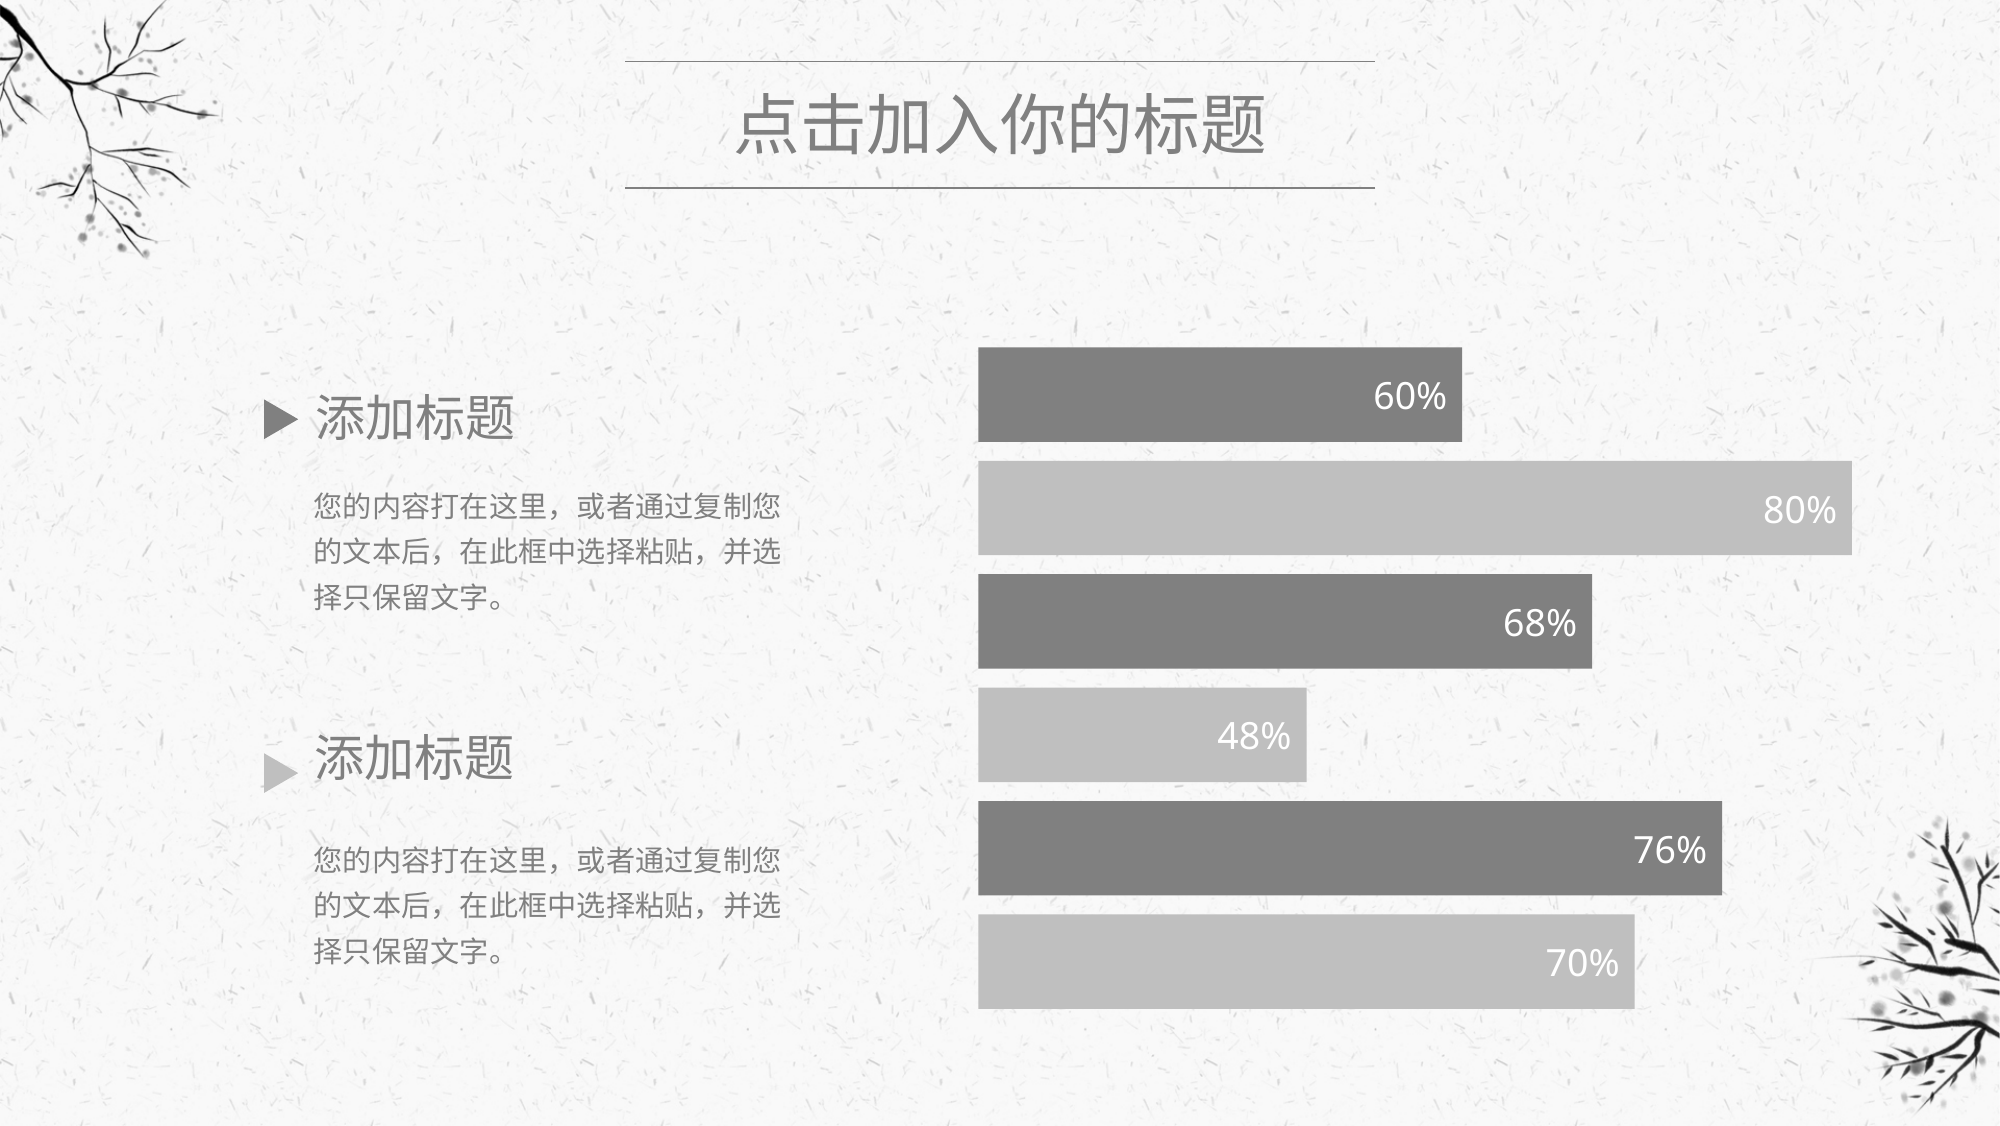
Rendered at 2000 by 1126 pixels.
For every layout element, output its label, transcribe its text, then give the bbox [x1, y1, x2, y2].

text_box [261, 751, 301, 795]
text_box 添加标题 [299, 718, 530, 794]
picture [0, 0, 2000, 1126]
text_box 68% [976, 572, 1594, 671]
text_box 您的内容打在这里，或者通过复制您的文本后，在此框中选择粘贴，并选择只保留文字。 [298, 824, 802, 976]
text_box 60% [976, 345, 1464, 444]
text_box 您的内容打在这里，或者通过复制您的文本后，在此框中选择粘贴，并选择只保留文字。 [298, 470, 802, 622]
text_box 80% [976, 459, 1854, 557]
text_box 48% [976, 685, 1309, 784]
text_box 76% [976, 799, 1724, 898]
text_box 70% [976, 912, 1637, 1011]
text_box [625, 61, 1376, 189]
text_box [261, 397, 301, 441]
text_box 添加标题 [300, 379, 531, 455]
